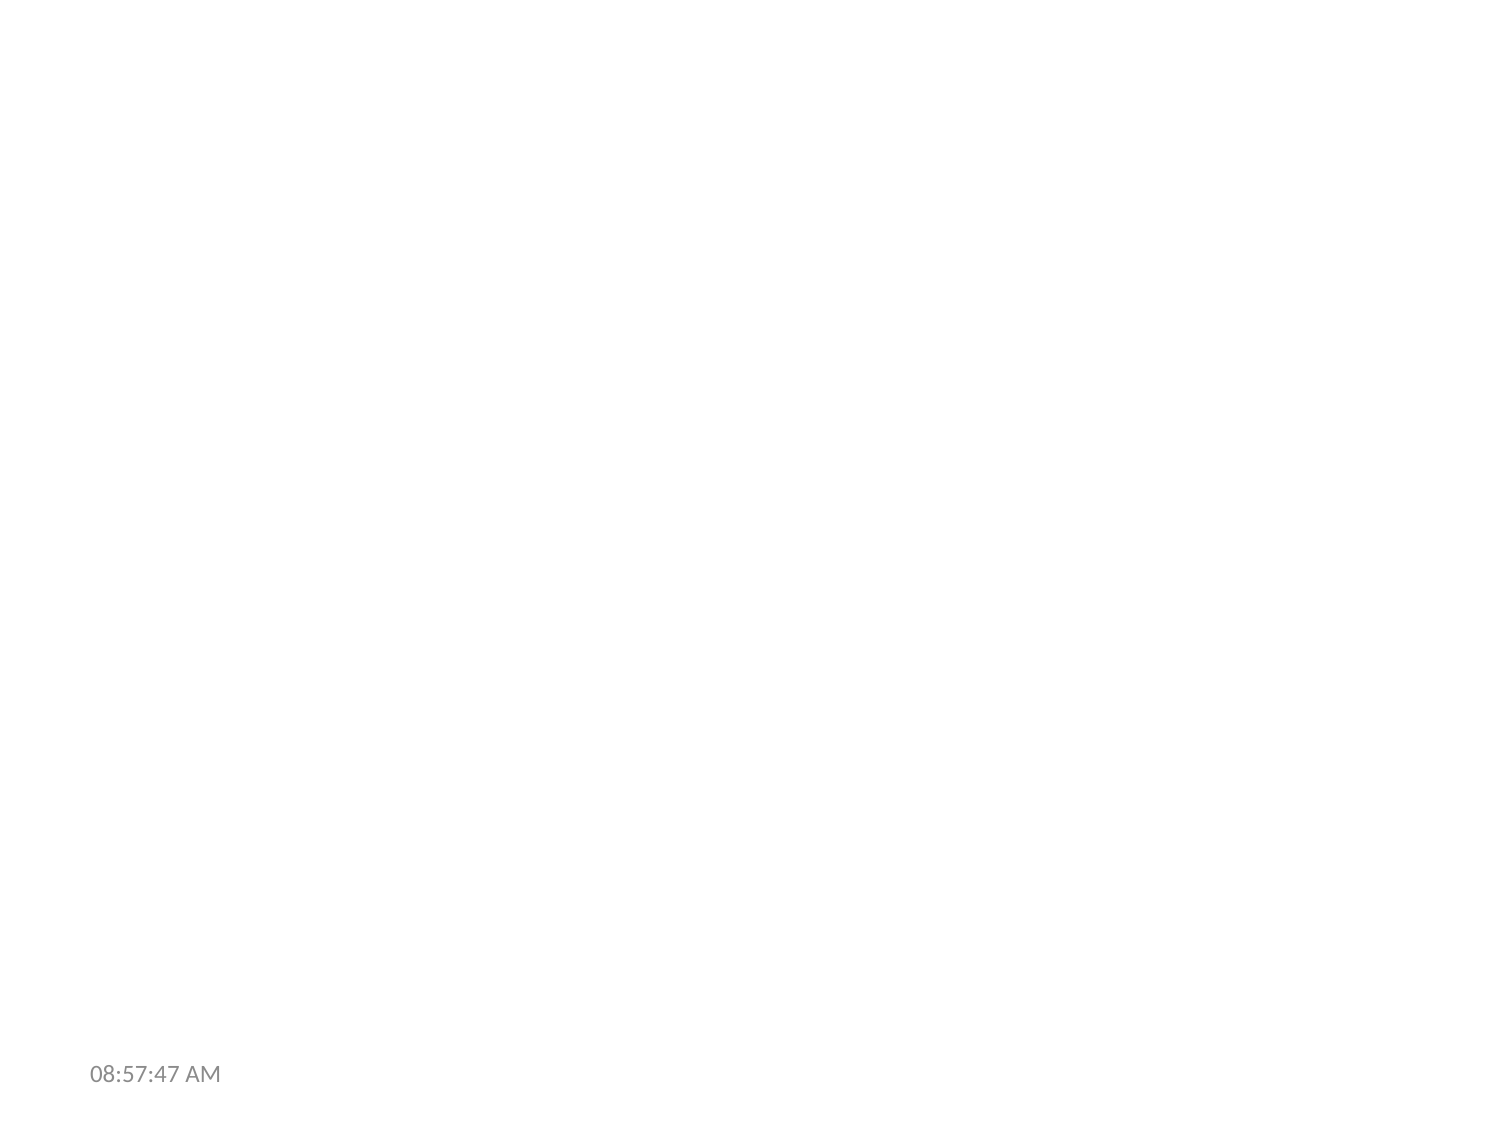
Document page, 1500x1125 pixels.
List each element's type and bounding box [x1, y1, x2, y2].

slide_number [75, 1042, 425, 1103]
